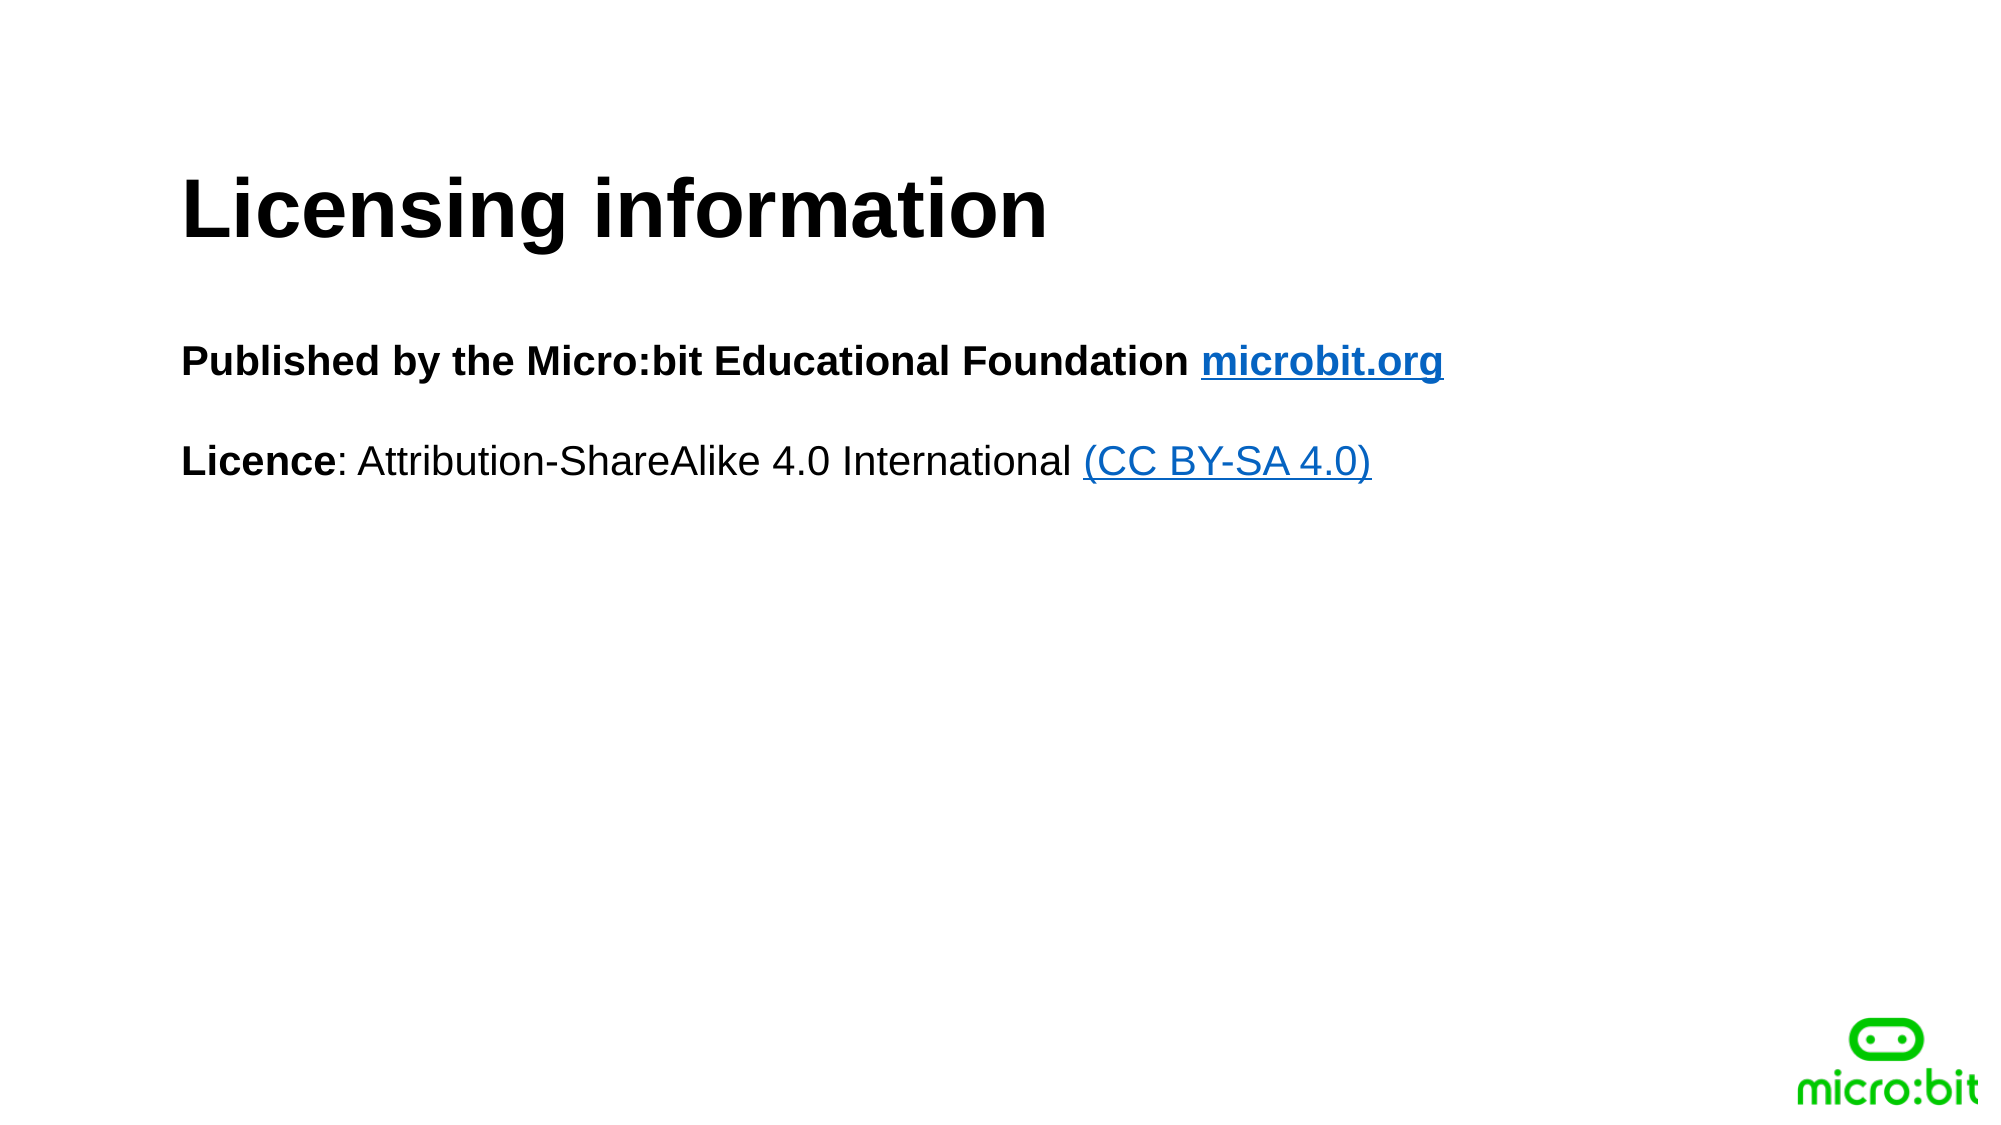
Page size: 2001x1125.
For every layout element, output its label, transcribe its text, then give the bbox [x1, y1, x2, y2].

text_box Licensing information Published by the Micro:bit Educational Foundation microbit.org Licence: Attribution-ShareAlike 4.0 International (CC BY-SA 4.0) [166, 60, 1918, 884]
picture [1797, 1017, 1978, 1106]
